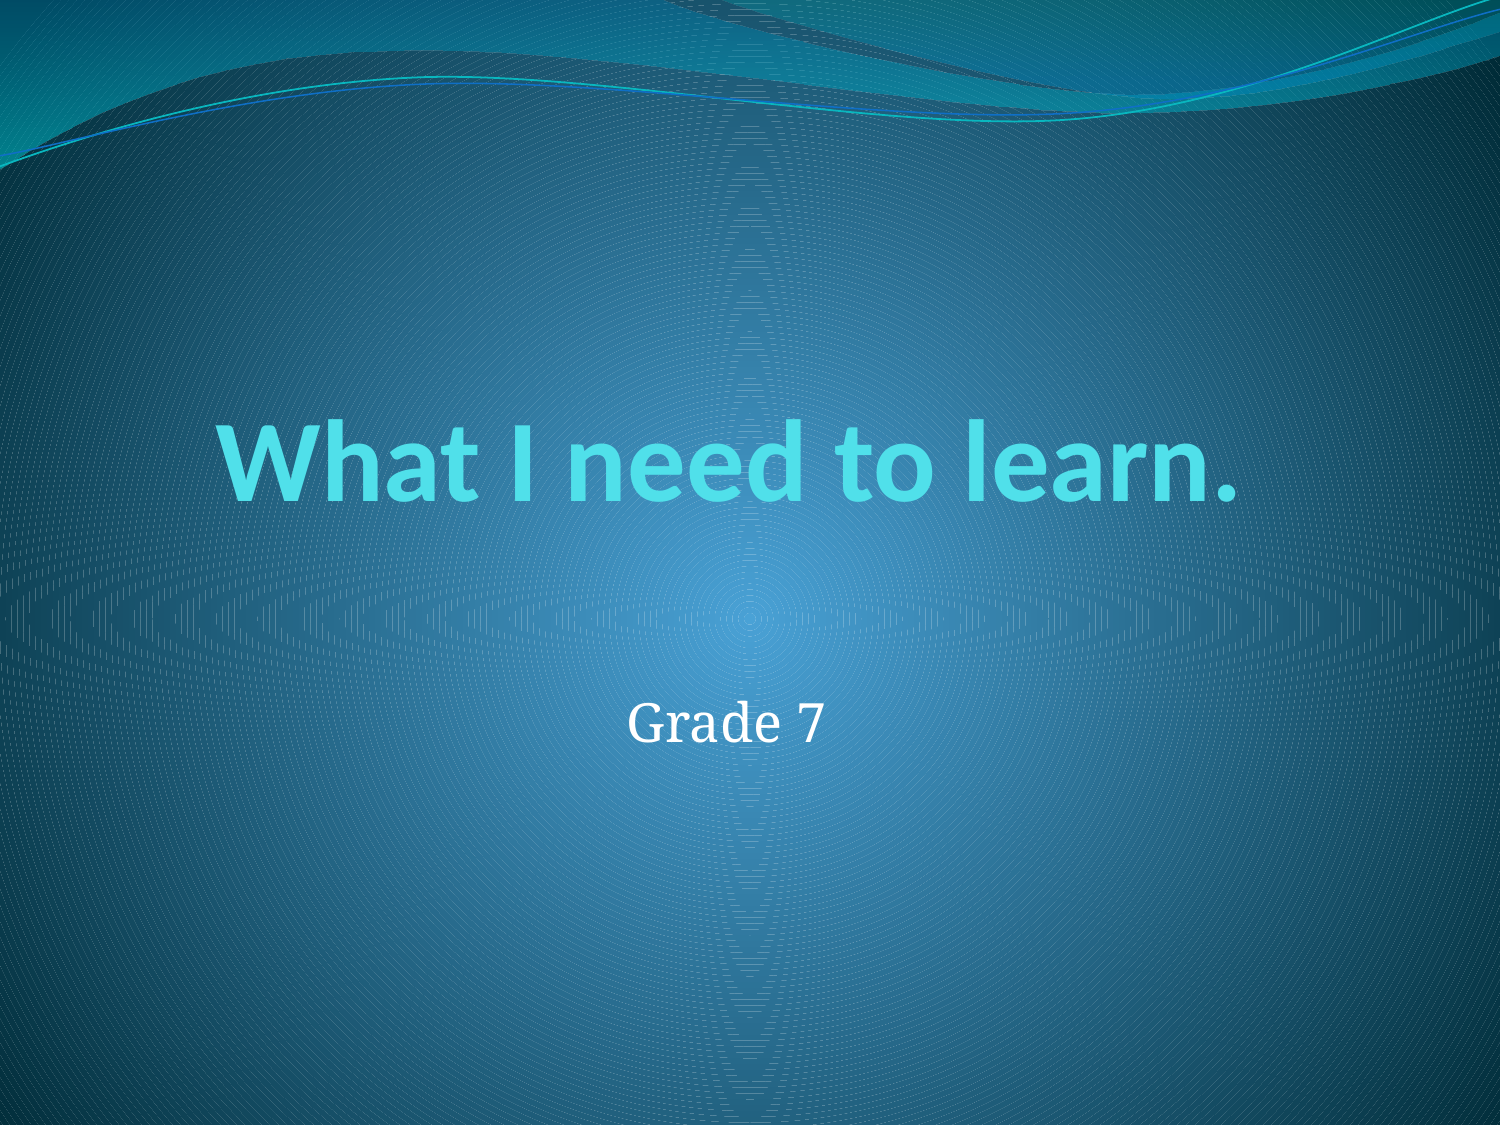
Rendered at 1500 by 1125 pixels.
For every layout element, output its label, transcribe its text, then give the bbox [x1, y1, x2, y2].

title What I need to learn. [87, 224, 1376, 525]
subtitle Grade 7 [87, 529, 1376, 818]
